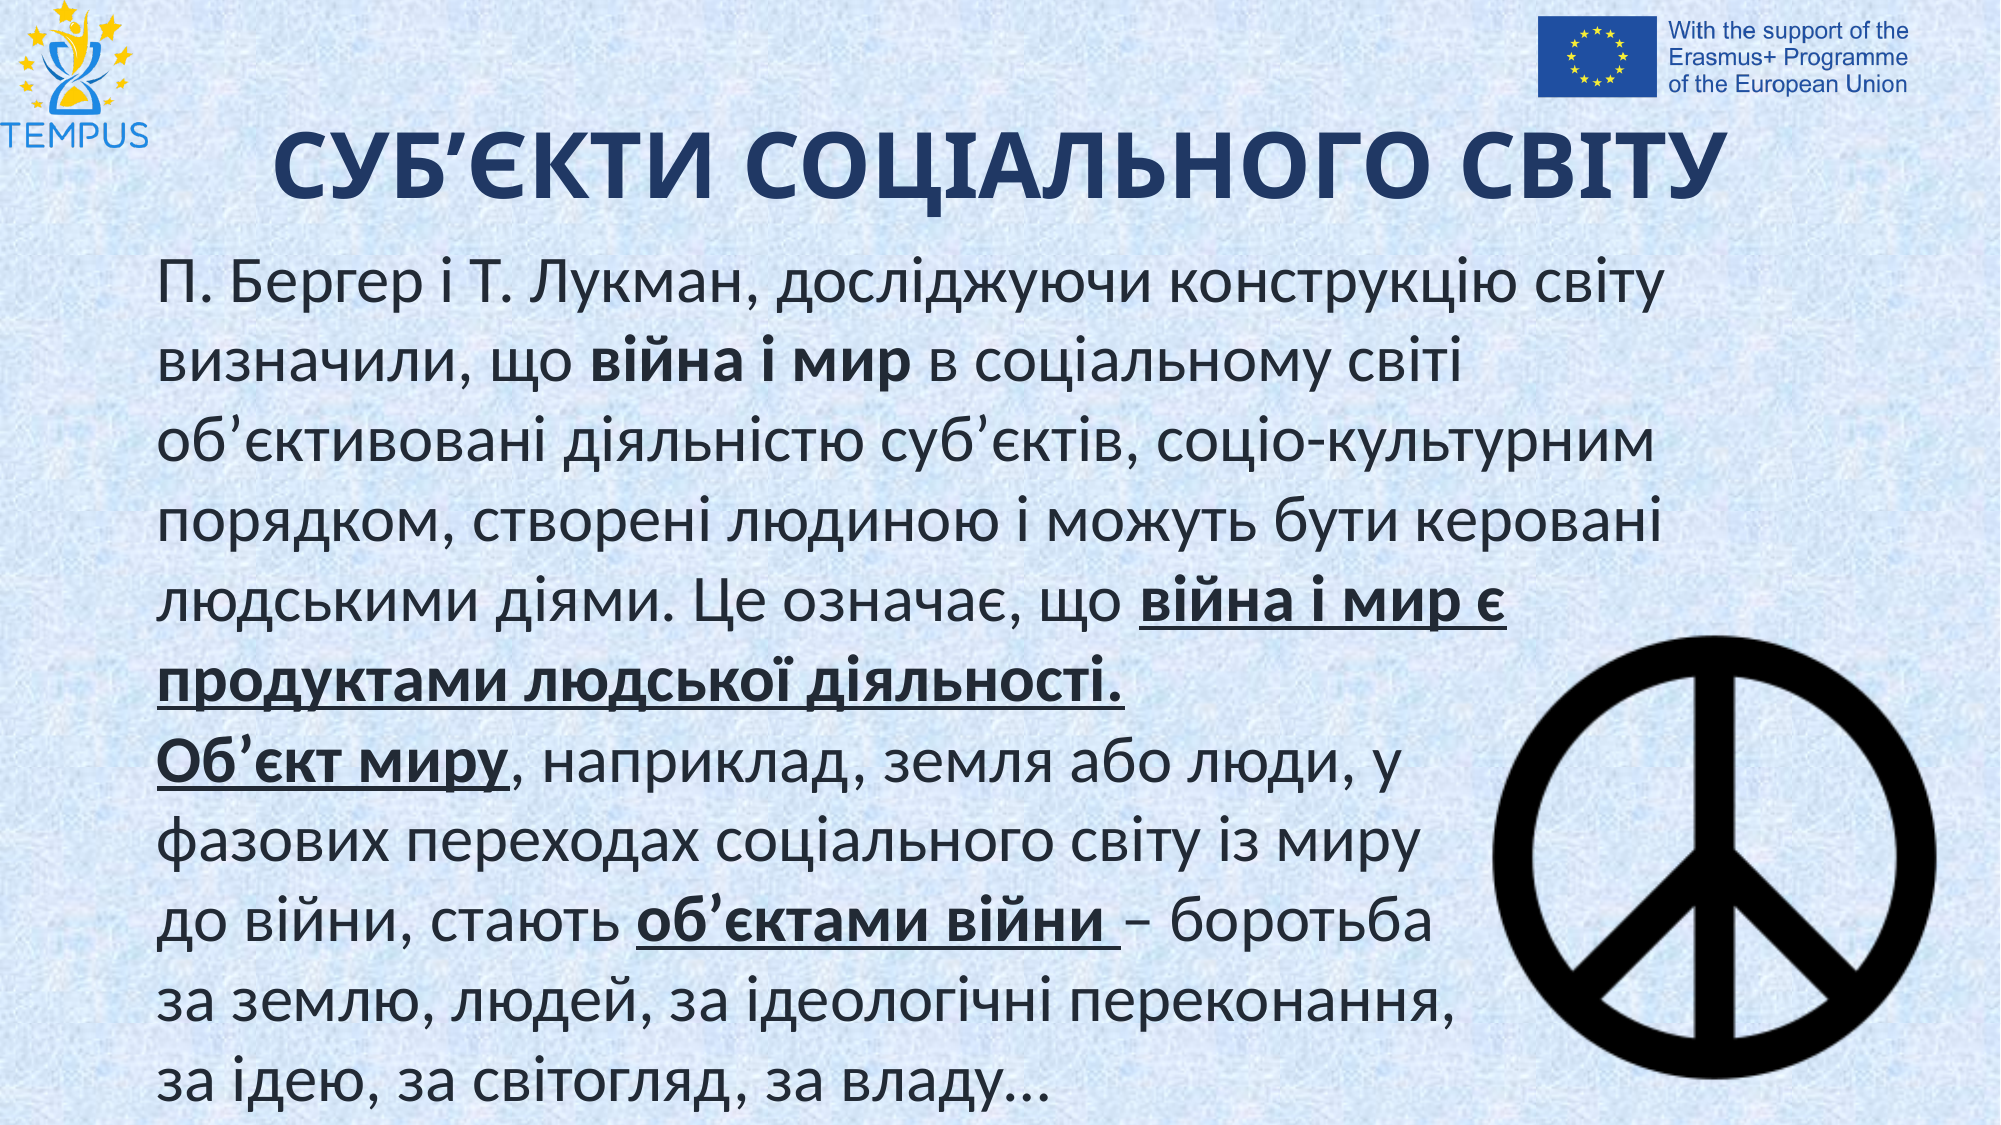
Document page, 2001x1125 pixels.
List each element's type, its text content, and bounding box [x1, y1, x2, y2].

picture [0, 0, 2001, 1125]
text_box П. Бергер і Т. Лукман, досліджуючи конструкцію світу визначили, що війна і мир в соціальному світі об’єктивовані діяльністю суб’єктів, соціо-культурним порядком, створені людиною і можуть бути керовані людськими діями. Це означає, що війна і мир є продуктами людської діяльності. [141, 227, 1816, 723]
title СУБ’ЄКТИ СОЦІАЛЬНОГО СВІТУ [137, 59, 1863, 278]
text_box Об’єкт миру, наприклад, земля або люди, у фазових переходах соціального світу із миру до війни, стають об’єктами війни – боротьба за землю, людей, за ідеологічні переконання, за ідею, за світогляд, за владу… [142, 723, 1502, 1123]
